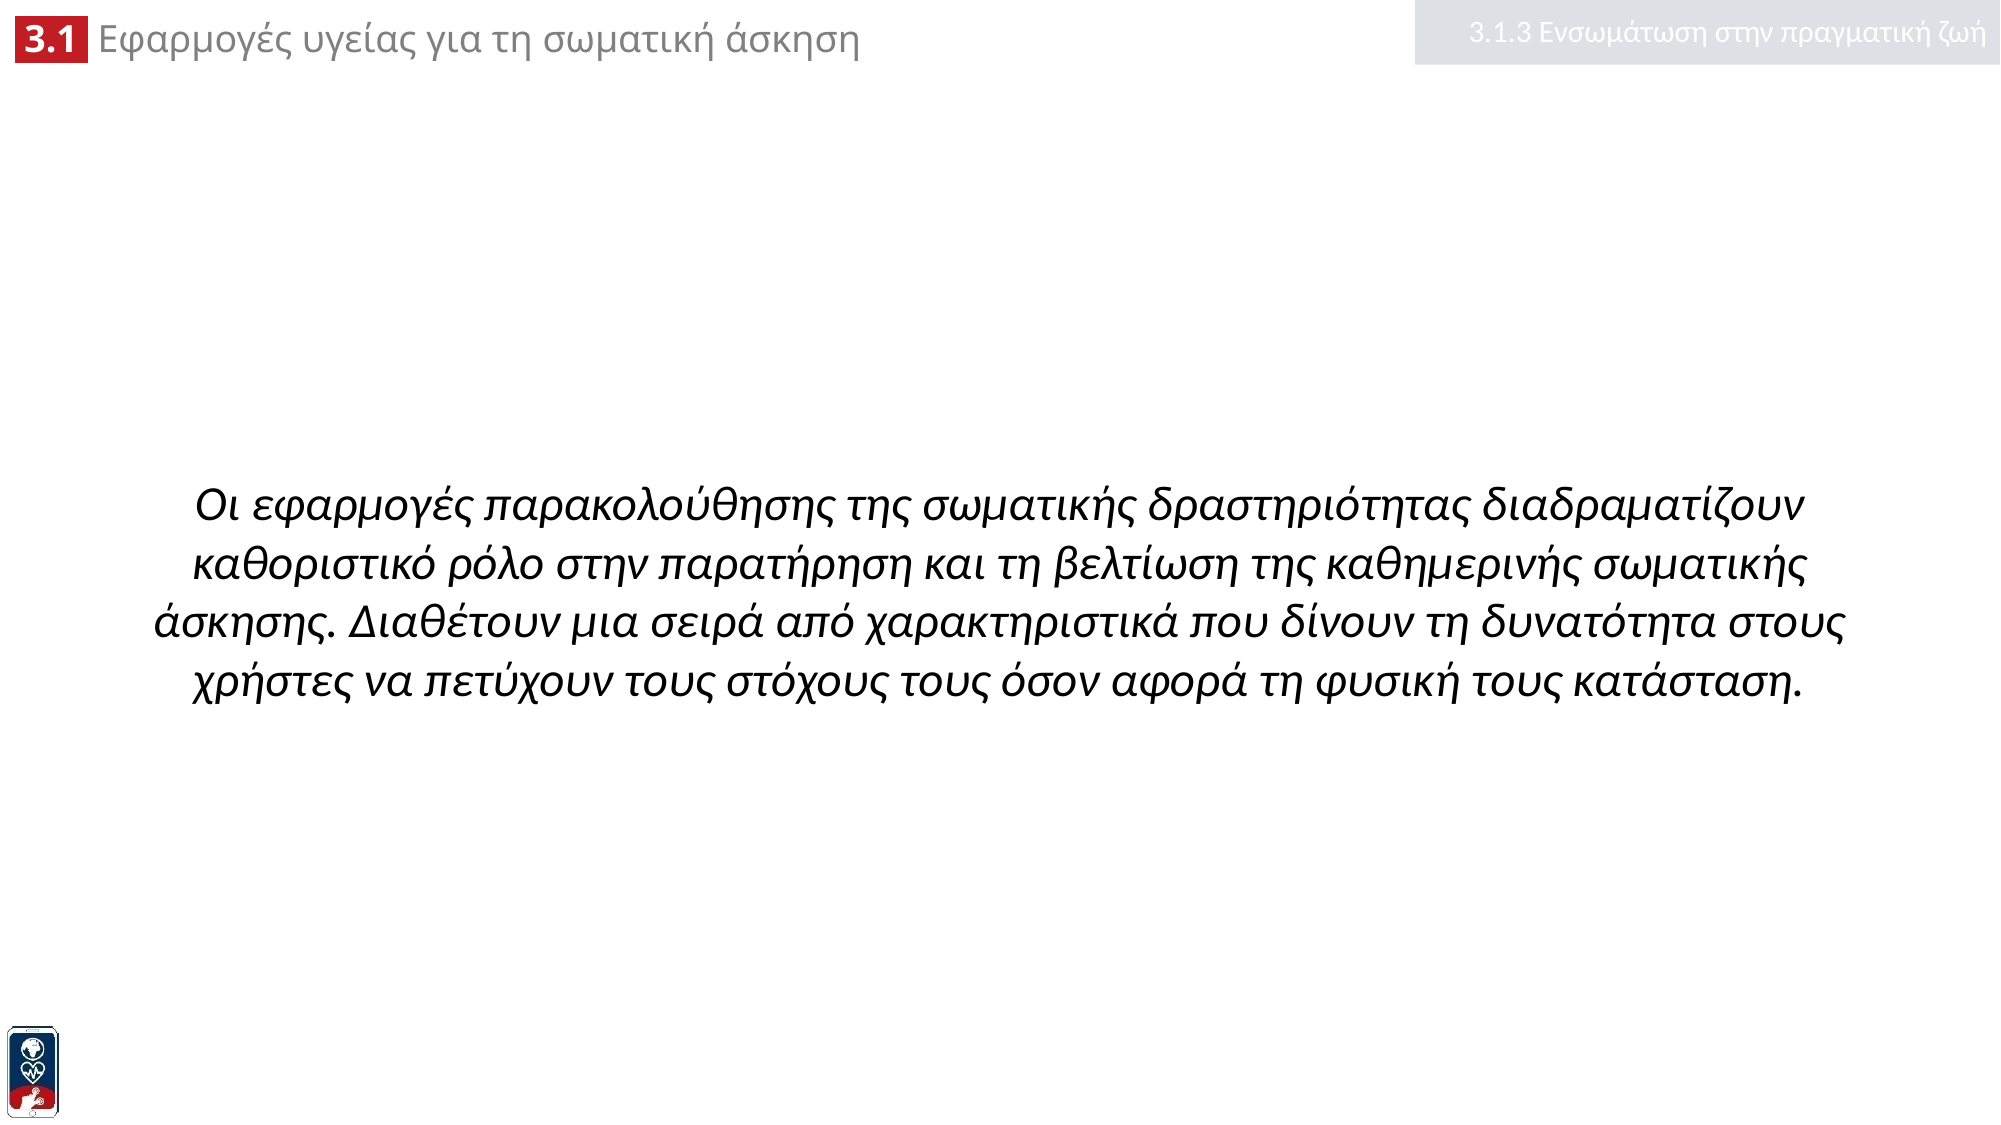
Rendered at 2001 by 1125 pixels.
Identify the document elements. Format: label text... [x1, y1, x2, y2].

picture [7, 1026, 59, 1118]
text_box 3.1.3 Ενσωμάτωση στην πραγματική ζωή [1414, 0, 2000, 65]
list Οι εφαρμογές παρακολούθησης της σωματικής δραστηριότητας διαδραματίζουν καθοριστικό ρόλο στην παρατήρηση και τη βελτίωση της καθημερινής σωματικής άσκησης. Διαθέτουν μια σειρά από χαρακτηριστικά που δίνουν τη δυνατότητα στους χρήστες να πετύχουν τους στόχους τους όσον αφορά τη φυσική τους κατάσταση. [114, 464, 1886, 732]
